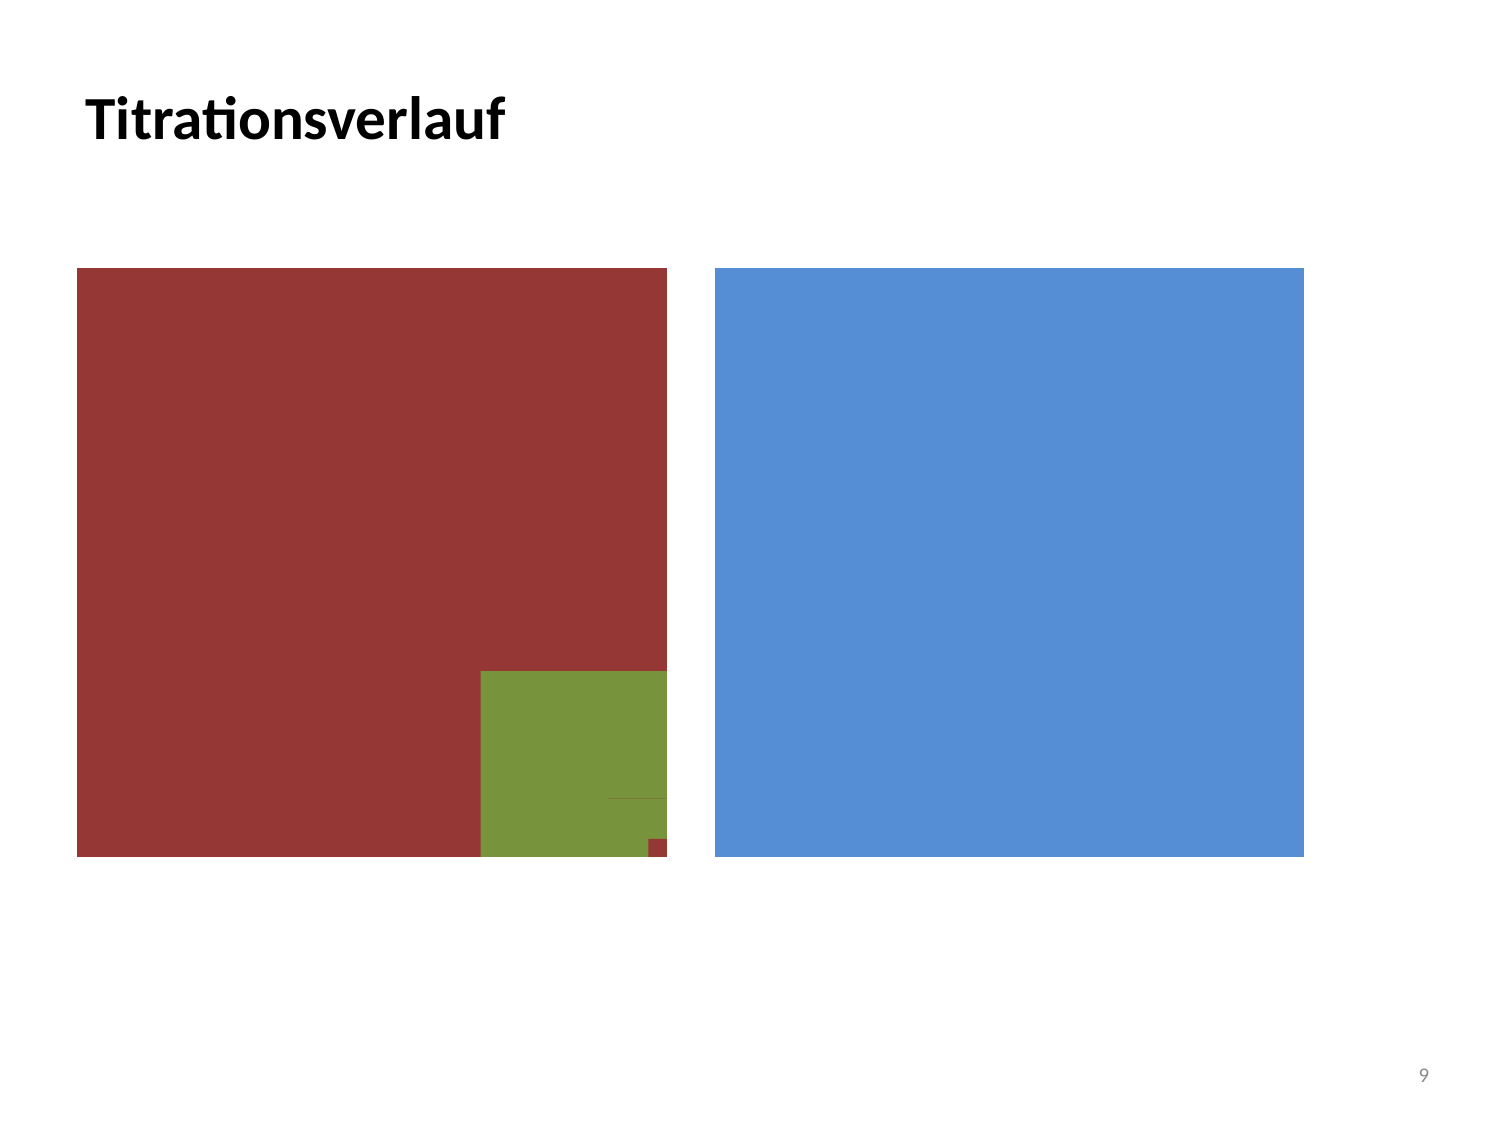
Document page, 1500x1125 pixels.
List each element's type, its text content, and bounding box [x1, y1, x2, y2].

title Titrationsverlauf [70, 70, 1430, 160]
text_box [712, 265, 1307, 860]
slide_number 9 [1311, 1051, 1430, 1087]
text_box [75, 265, 669, 860]
